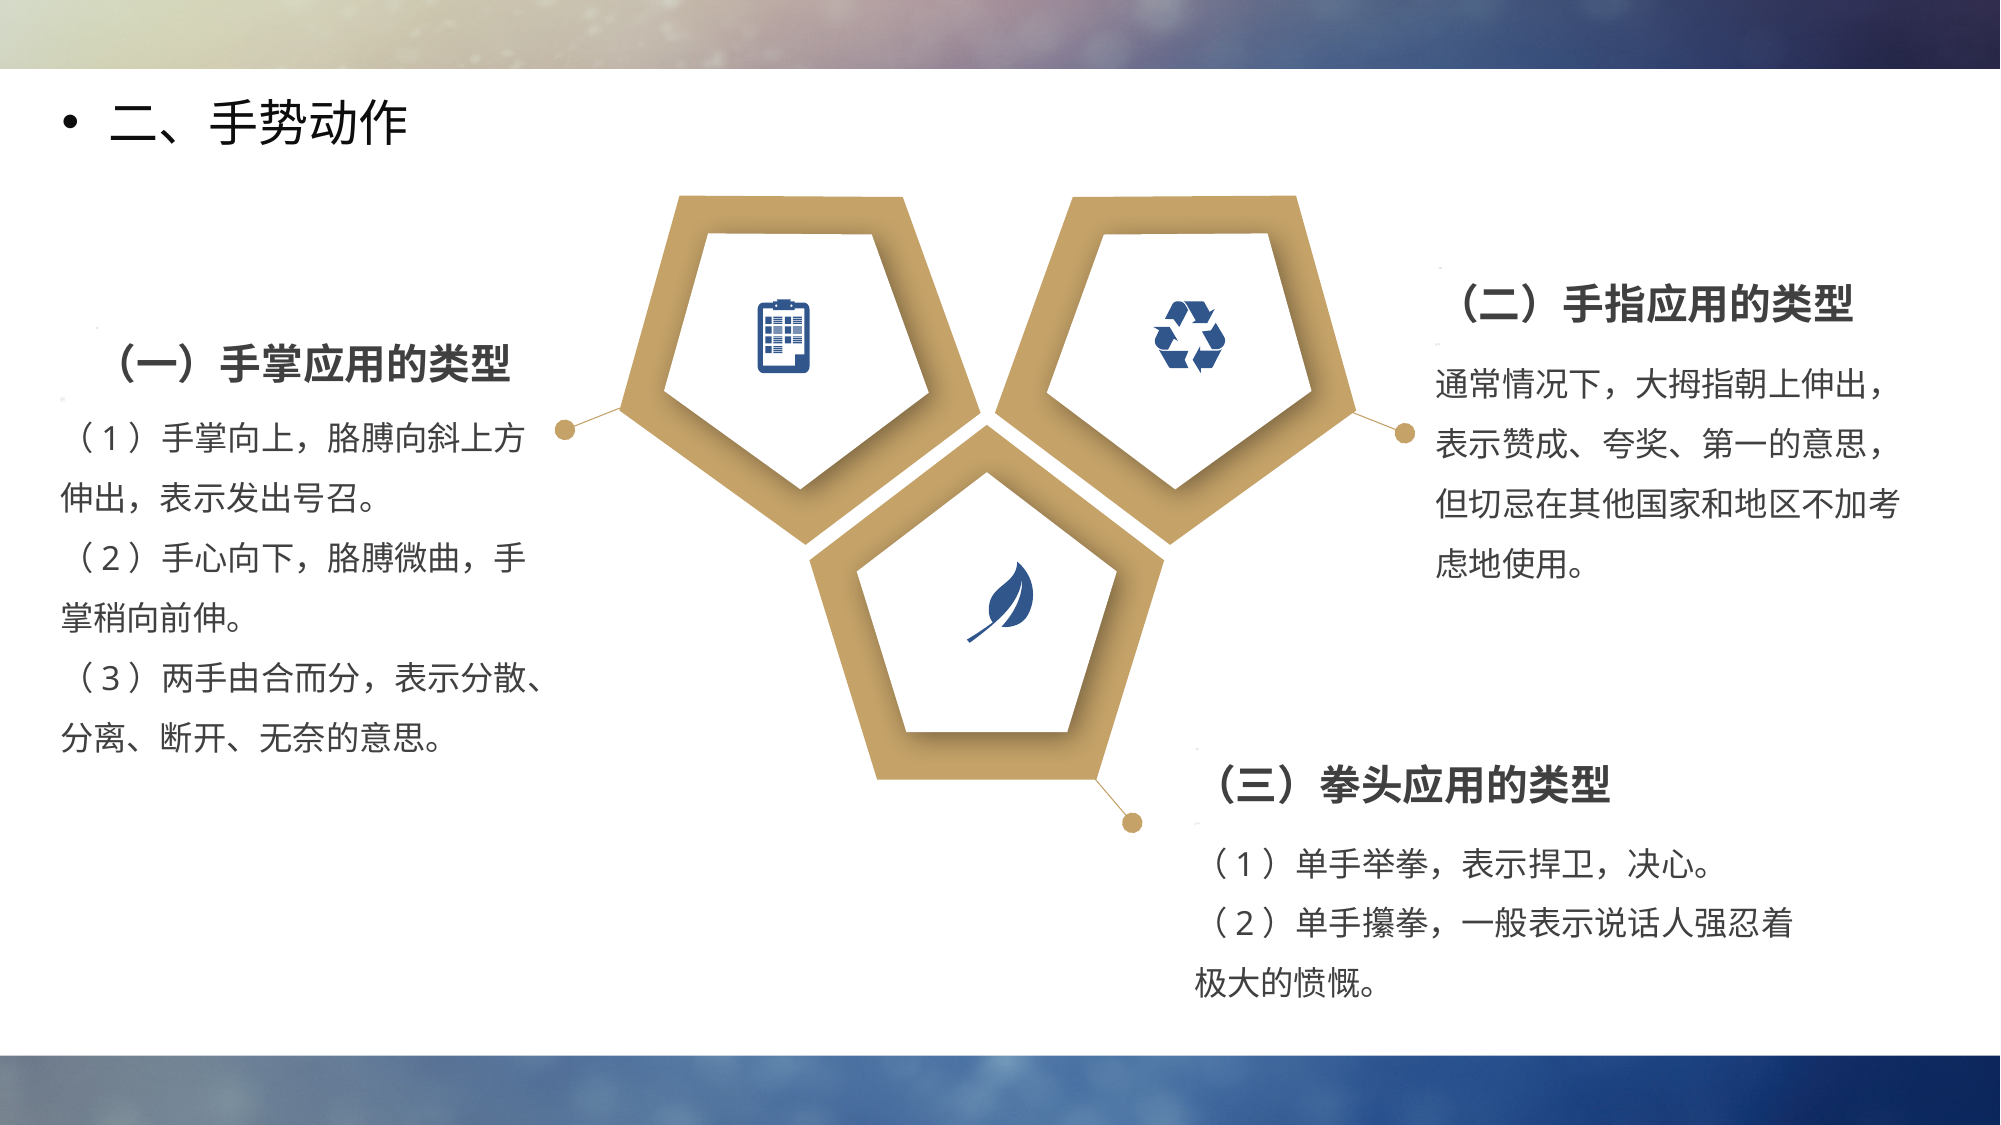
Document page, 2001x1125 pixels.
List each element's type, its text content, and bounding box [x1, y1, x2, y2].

text_box 通常情况下，大拇指朝上伸出，表示赞成、夸奖、第一的意思，但切忌在其他国家和地区不加考虑地使用。 [1435, 343, 1920, 583]
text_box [1011, 159, 1401, 515]
text_box （一）手掌应用的类型 [94, 327, 547, 388]
picture [0, 0, 2000, 69]
text_box （1）手掌向上，胳膊向斜上方伸出，表示发出号召。 （2）手心向下，胳膊微曲，手掌稍向前伸。 （3）两手由合而分，表示分散、分离、断开、无奈的意思。 [60, 397, 538, 757]
text_box 二、手势动作 [46, 84, 570, 160]
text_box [569, 159, 964, 515]
text_box （1）单手举拳，表示捍卫，决心。 （2）单手攥拳，一般表示说话人强忍着极大的愤慨。 [1194, 822, 1809, 1003]
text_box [809, 424, 1165, 820]
text_box （二）手指应用的类型 [1437, 267, 1918, 328]
picture [0, 1056, 2000, 1125]
text_box （三）拳头应用的类型 [1194, 748, 1718, 809]
